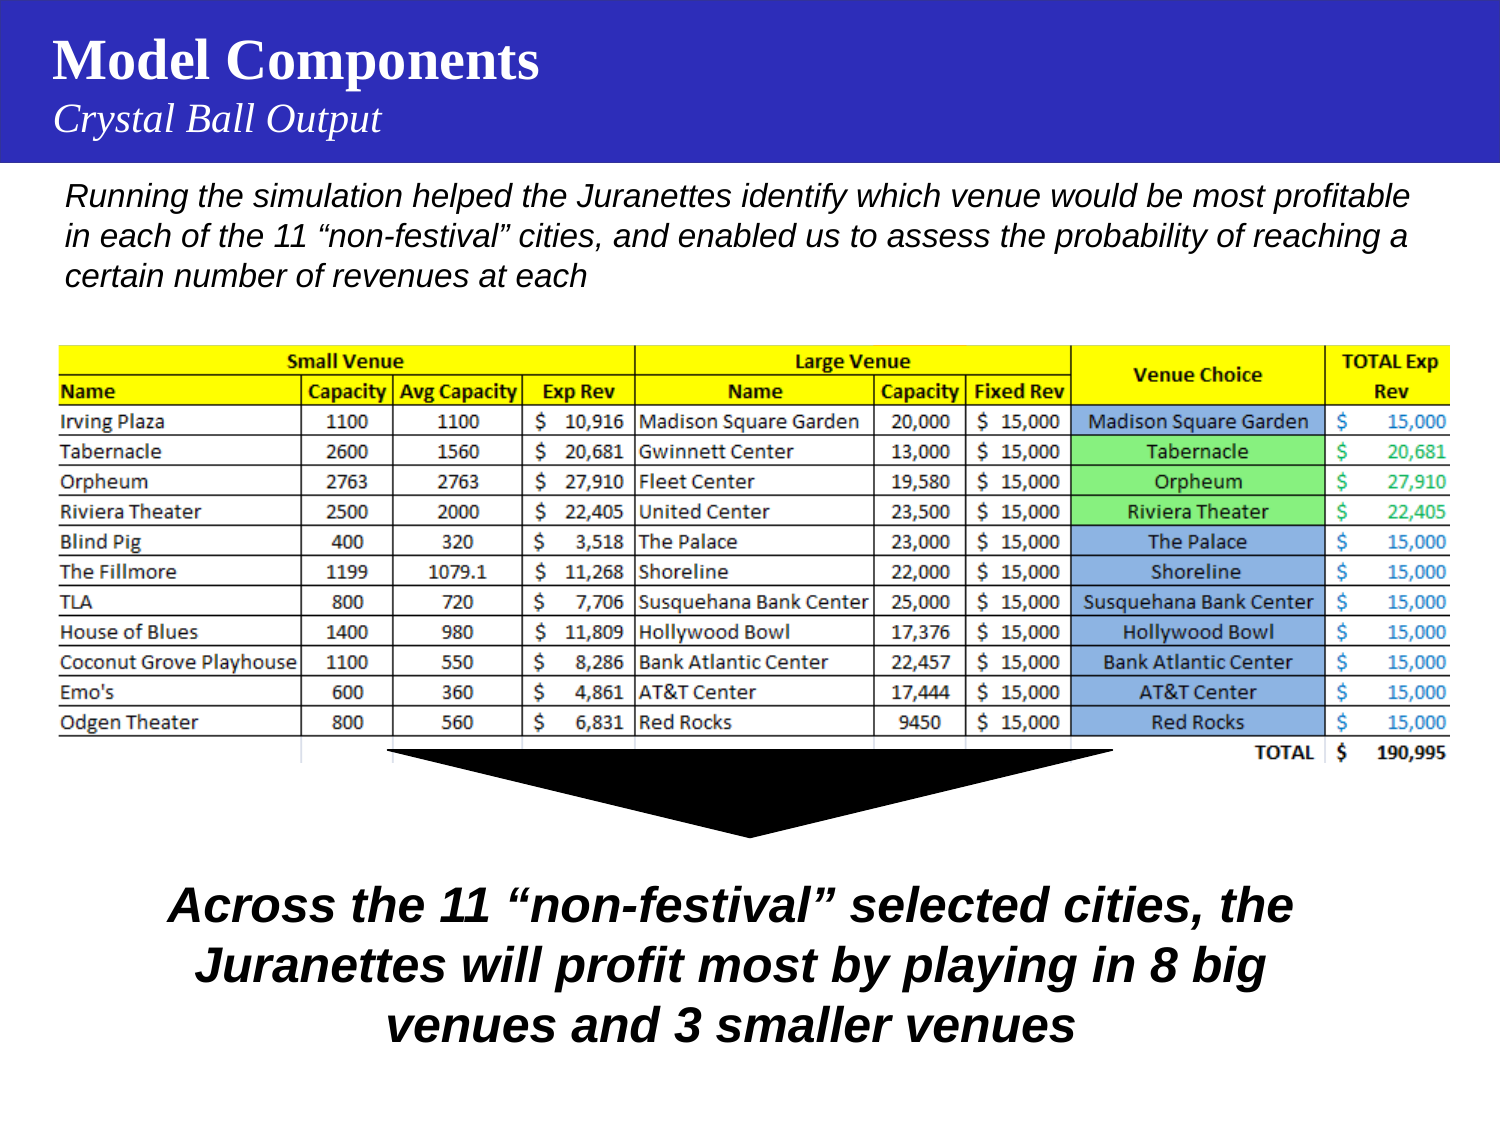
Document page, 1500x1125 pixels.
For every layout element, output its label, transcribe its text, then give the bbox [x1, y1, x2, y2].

picture [58, 345, 1451, 763]
text_box Across the 11 “non-festival” selected cities, the Juranettes will profit most by playing in 8 big venues and 3 smaller venues [112, 865, 1350, 1061]
text_box [474, 771, 1026, 838]
title Model Components Crystal Ball Output [37, 12, 1313, 151]
text_box Running the simulation helped the Juranettes identify which venue would be most profitable in each of the 11 “non-festival” cities, and enabled us to assess the probability of reaching a certain number of revenues at each [50, 166, 1438, 302]
